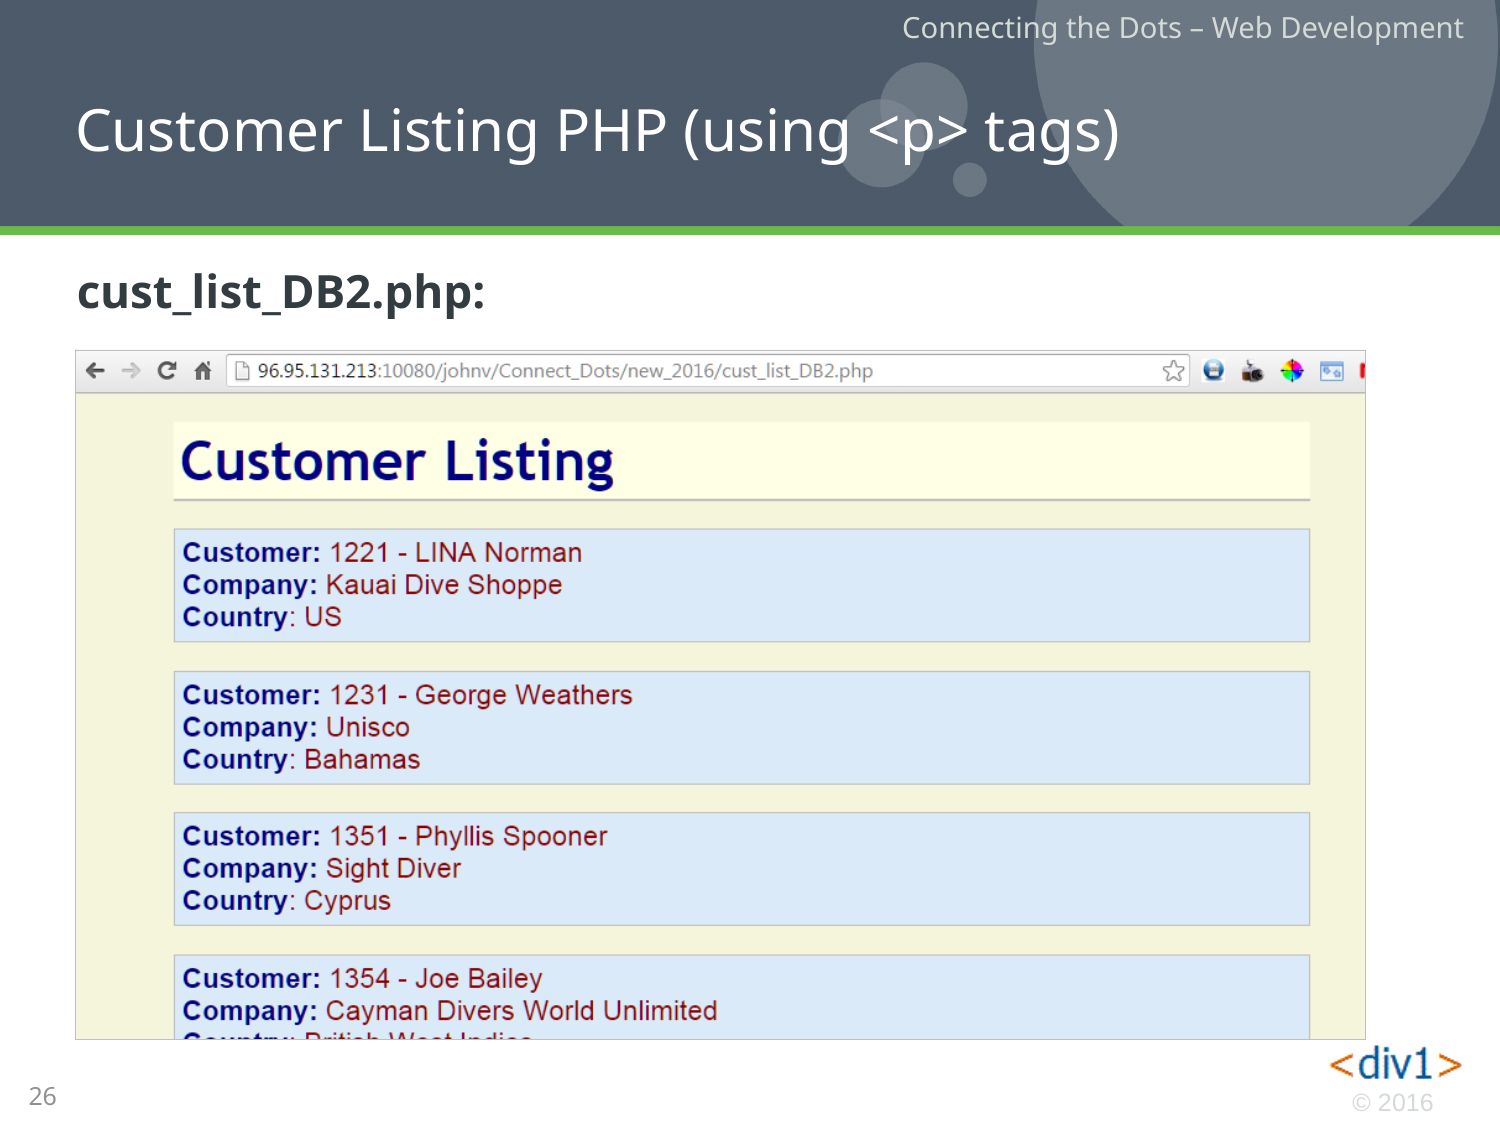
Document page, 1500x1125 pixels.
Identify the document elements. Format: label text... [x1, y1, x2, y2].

picture [0, 0, 1500, 235]
picture [74, 349, 1468, 1098]
title Customer Listing PHP (using <p> tags) [74, 49, 1426, 171]
list cust_list_DB2.php: [76, 255, 1428, 999]
